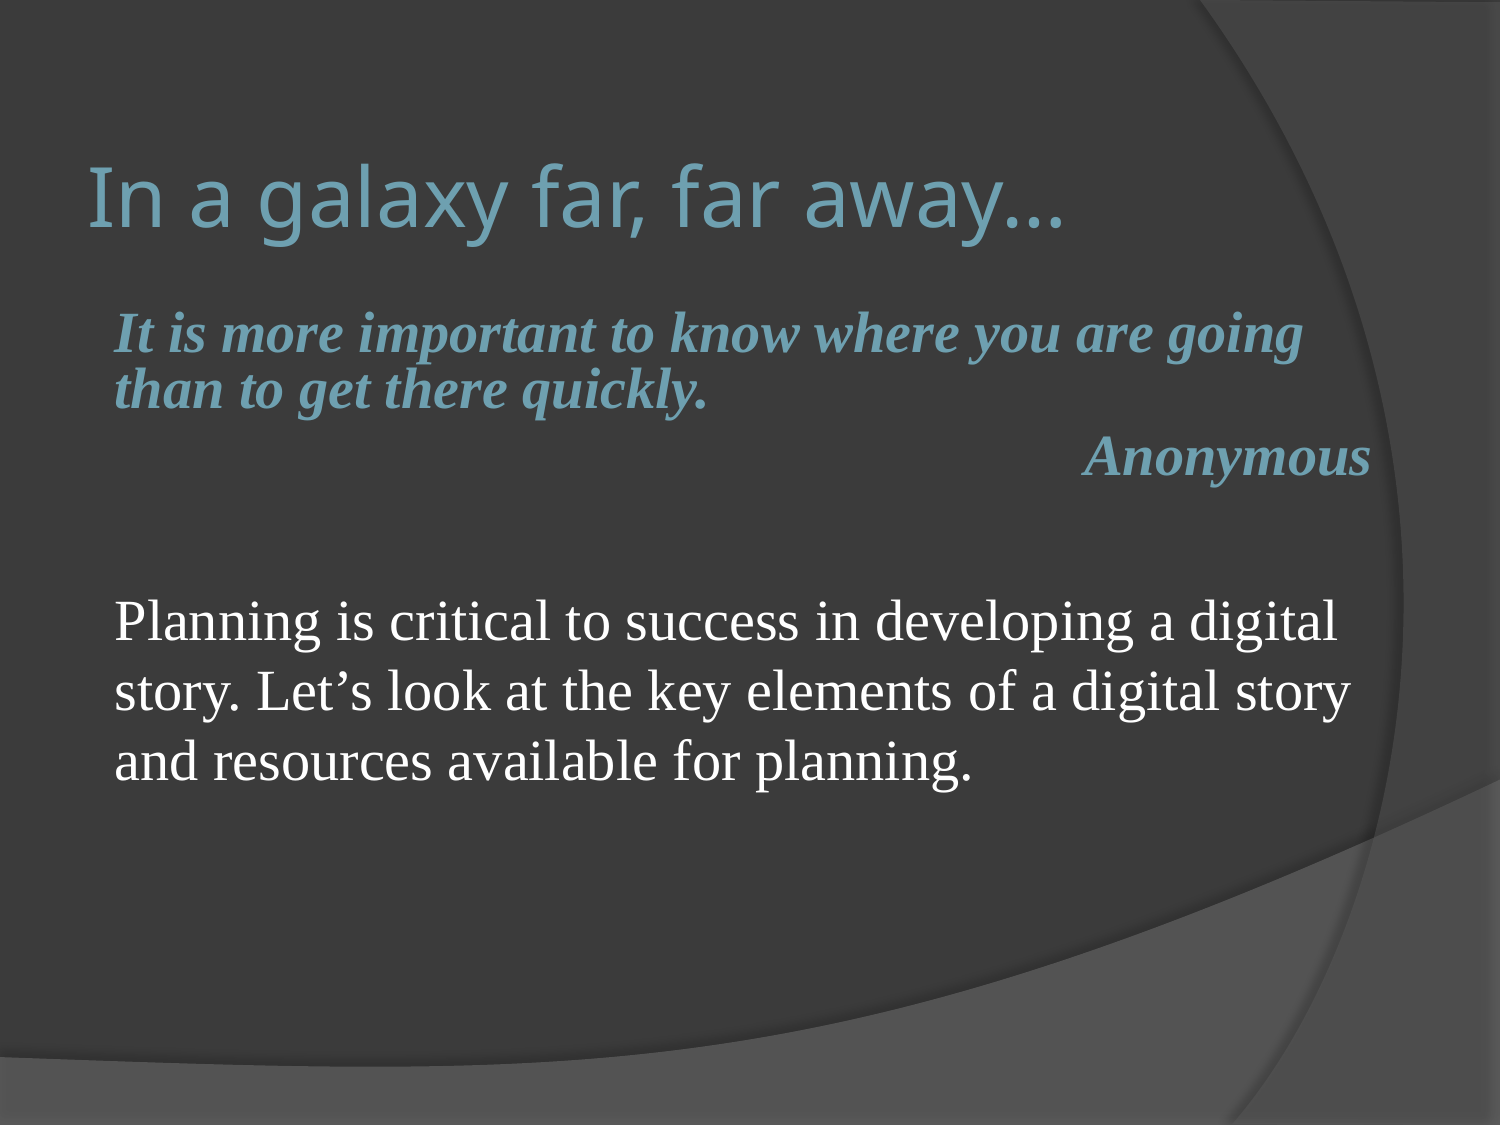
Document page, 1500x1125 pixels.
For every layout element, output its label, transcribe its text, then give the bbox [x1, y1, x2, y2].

text_box It is more important to know where you are going than to get there quickly. Anonymous [99, 299, 1388, 495]
title In a galaxy far, far away… [79, 99, 1355, 288]
text_box Planning is critical to success in developing a digital story. Let’s look at the key elements of a digital story and resources available for planning. [99, 575, 1388, 800]
